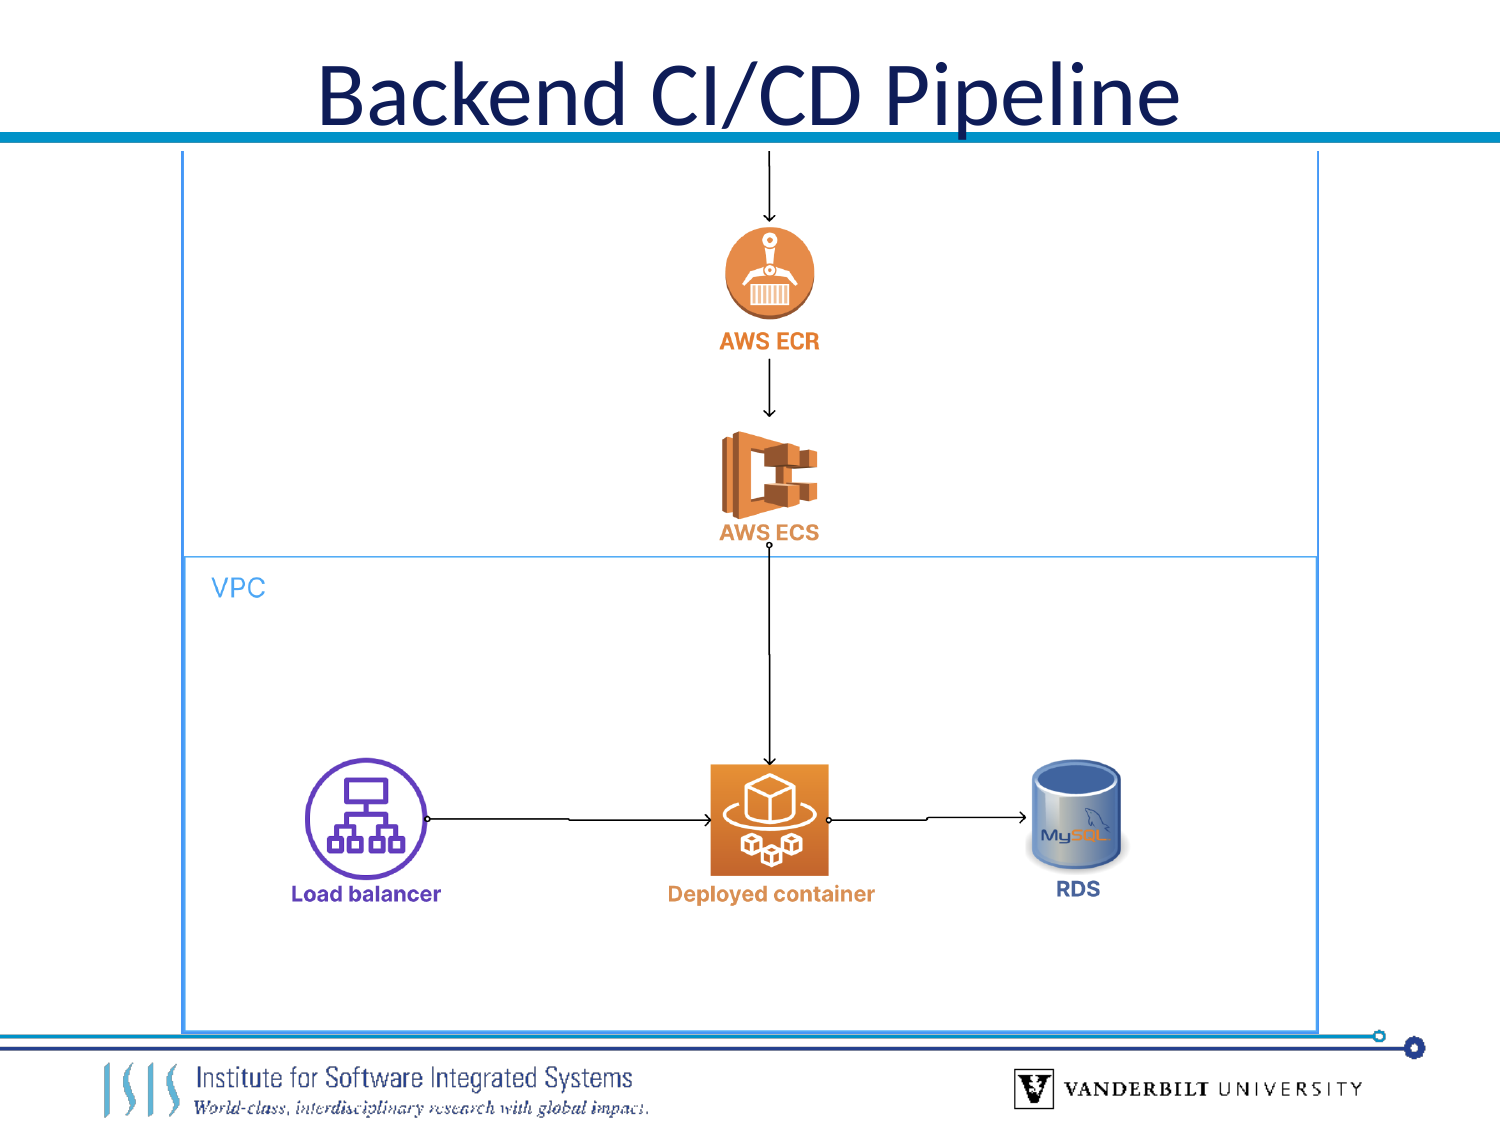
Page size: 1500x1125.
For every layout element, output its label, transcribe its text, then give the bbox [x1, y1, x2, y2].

picture [0, 143, 1500, 1119]
title Backend CI/CD Pipeline [75, 26, 1425, 152]
